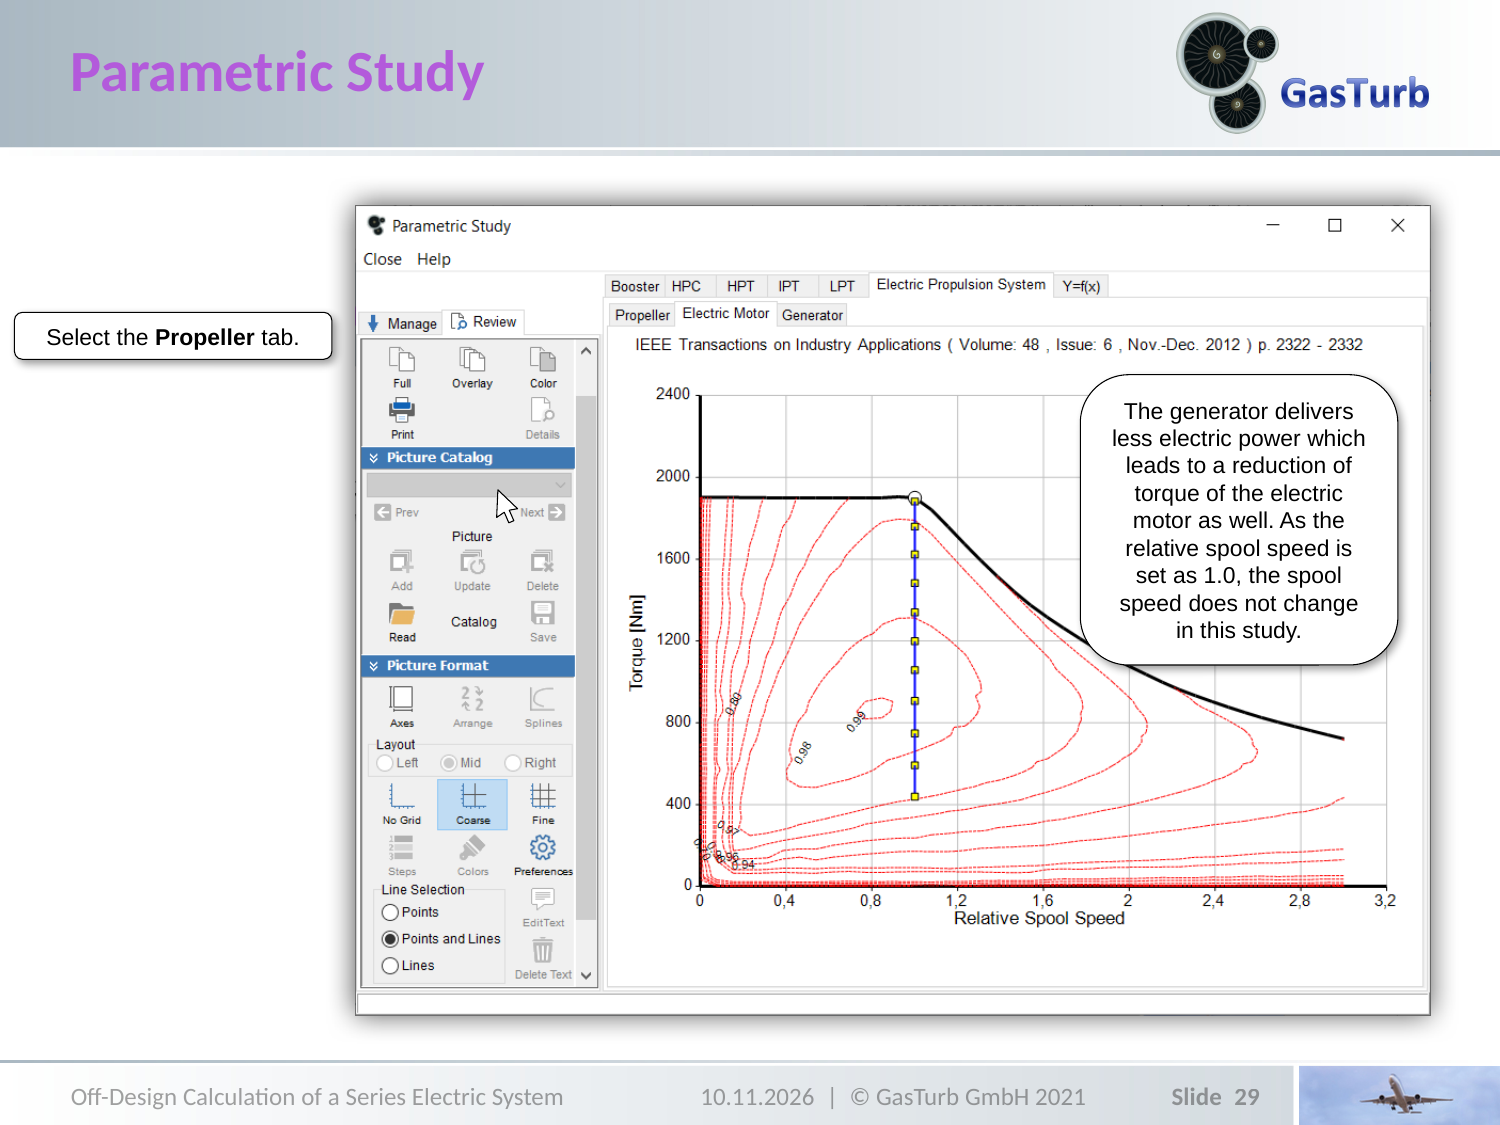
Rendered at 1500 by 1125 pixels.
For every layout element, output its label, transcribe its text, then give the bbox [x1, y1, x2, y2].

picture [0, 1060, 1500, 1125]
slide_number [665, 1065, 827, 1125]
slide_number 29 [1234, 1065, 1294, 1125]
footer Off-Design Calculation of a Series Electric System [0, 1065, 665, 1125]
picture [355, 205, 1431, 1016]
picture [0, 0, 1500, 156]
title Parametric Study [70, 0, 1164, 148]
text_box Select the Propeller tab. [14, 312, 332, 360]
